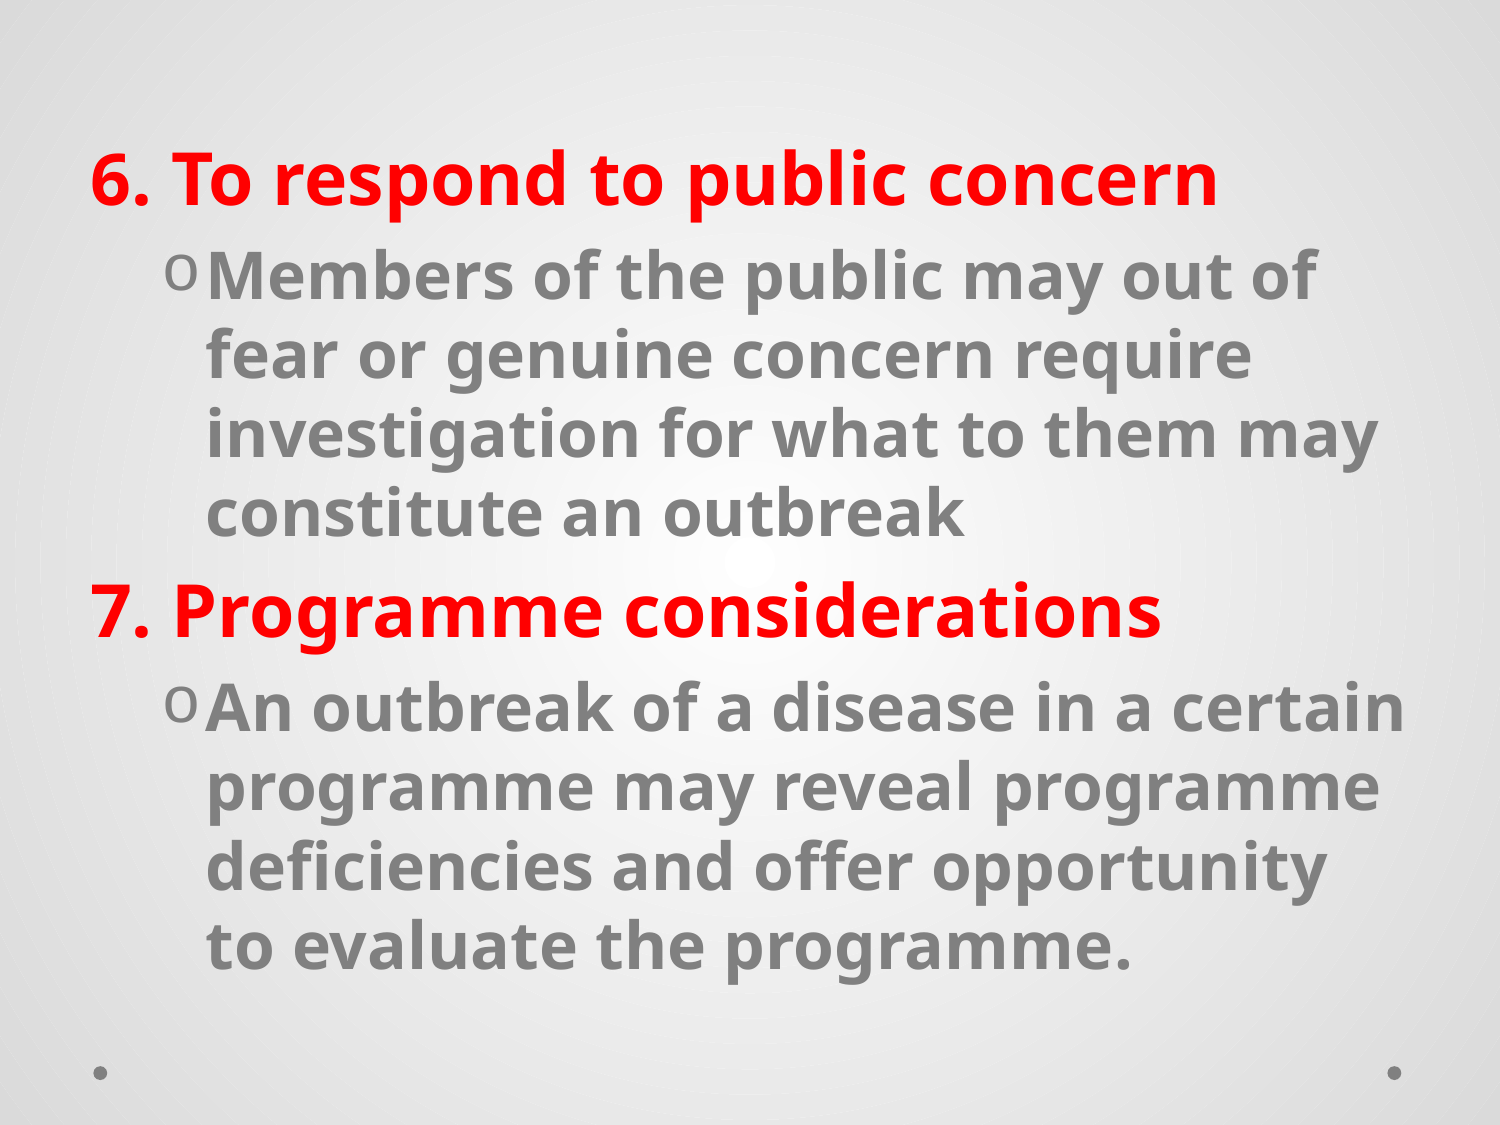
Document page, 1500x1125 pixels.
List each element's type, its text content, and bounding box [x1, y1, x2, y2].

list 6. To respond to public concern Members of the public may out of fear or genuine concern require investigation for what to them may constitute an outbreak 7. Programme considerations An outbreak of a disease in a certain programme may reveal programme deficiencies and offer opportunity to evaluate the programme. [75, 125, 1425, 1005]
